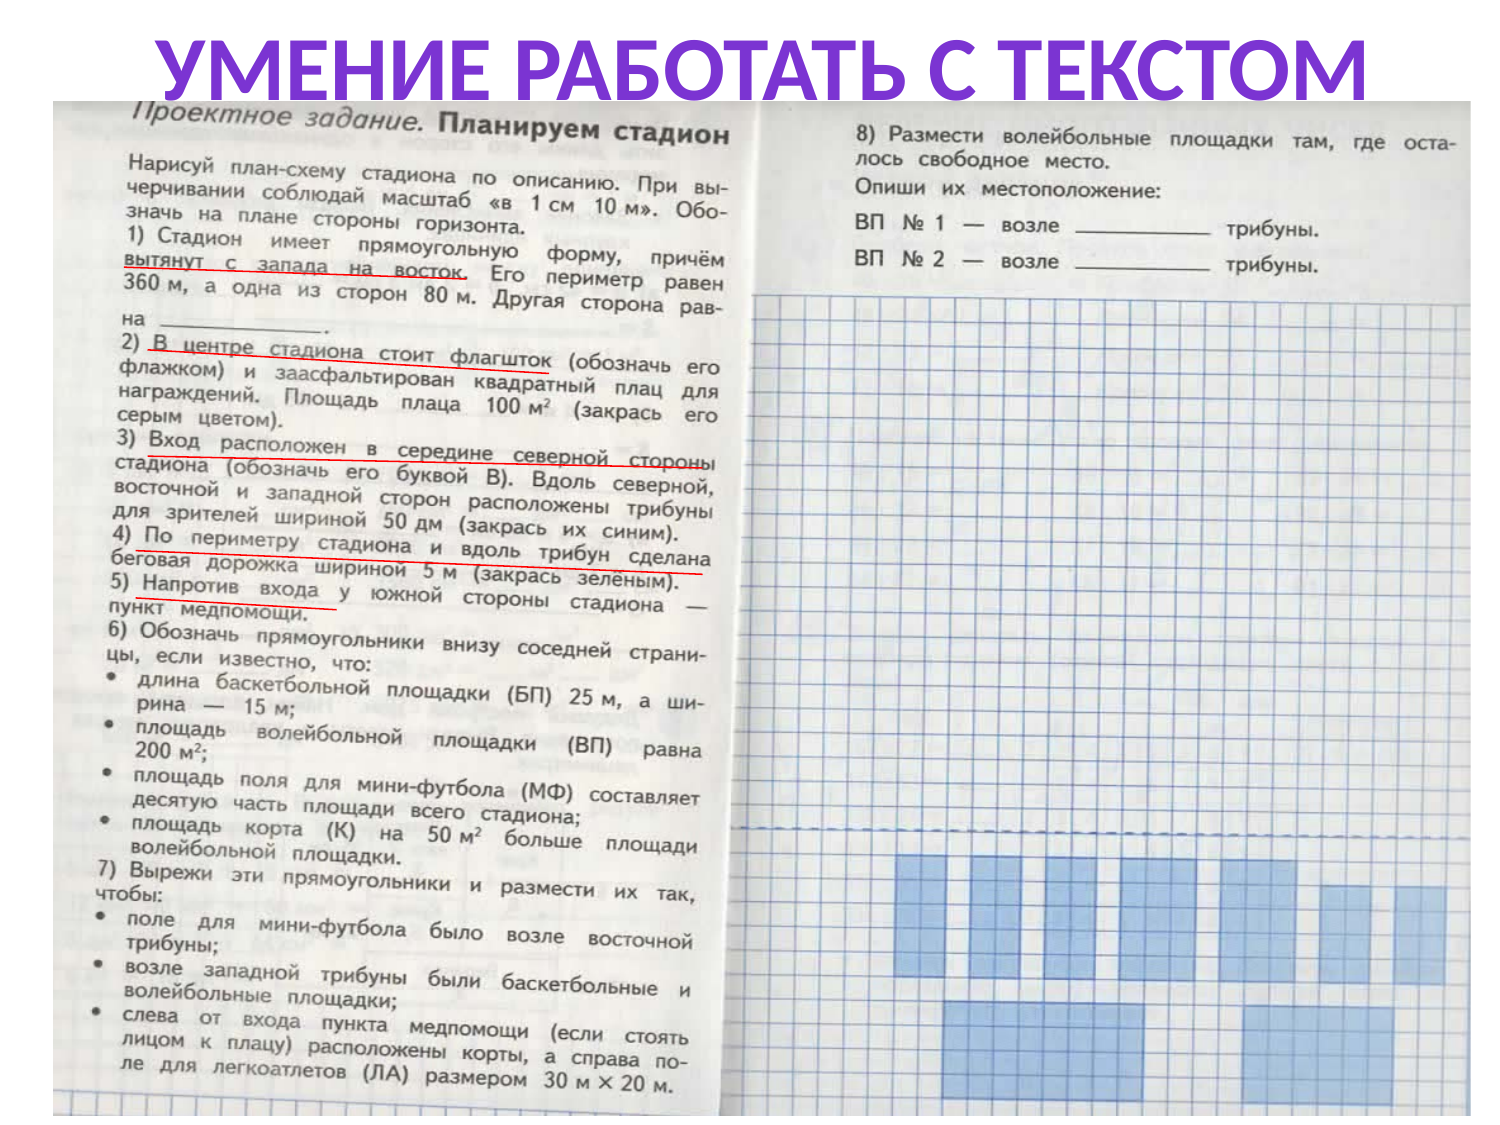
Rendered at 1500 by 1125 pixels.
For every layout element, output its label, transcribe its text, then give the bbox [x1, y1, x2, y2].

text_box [135, 597, 337, 610]
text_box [147, 455, 703, 469]
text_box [147, 349, 550, 374]
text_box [135, 550, 703, 575]
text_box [123, 266, 467, 280]
picture [52, 101, 1471, 1117]
title Умение работать с текстом [88, 0, 1439, 100]
